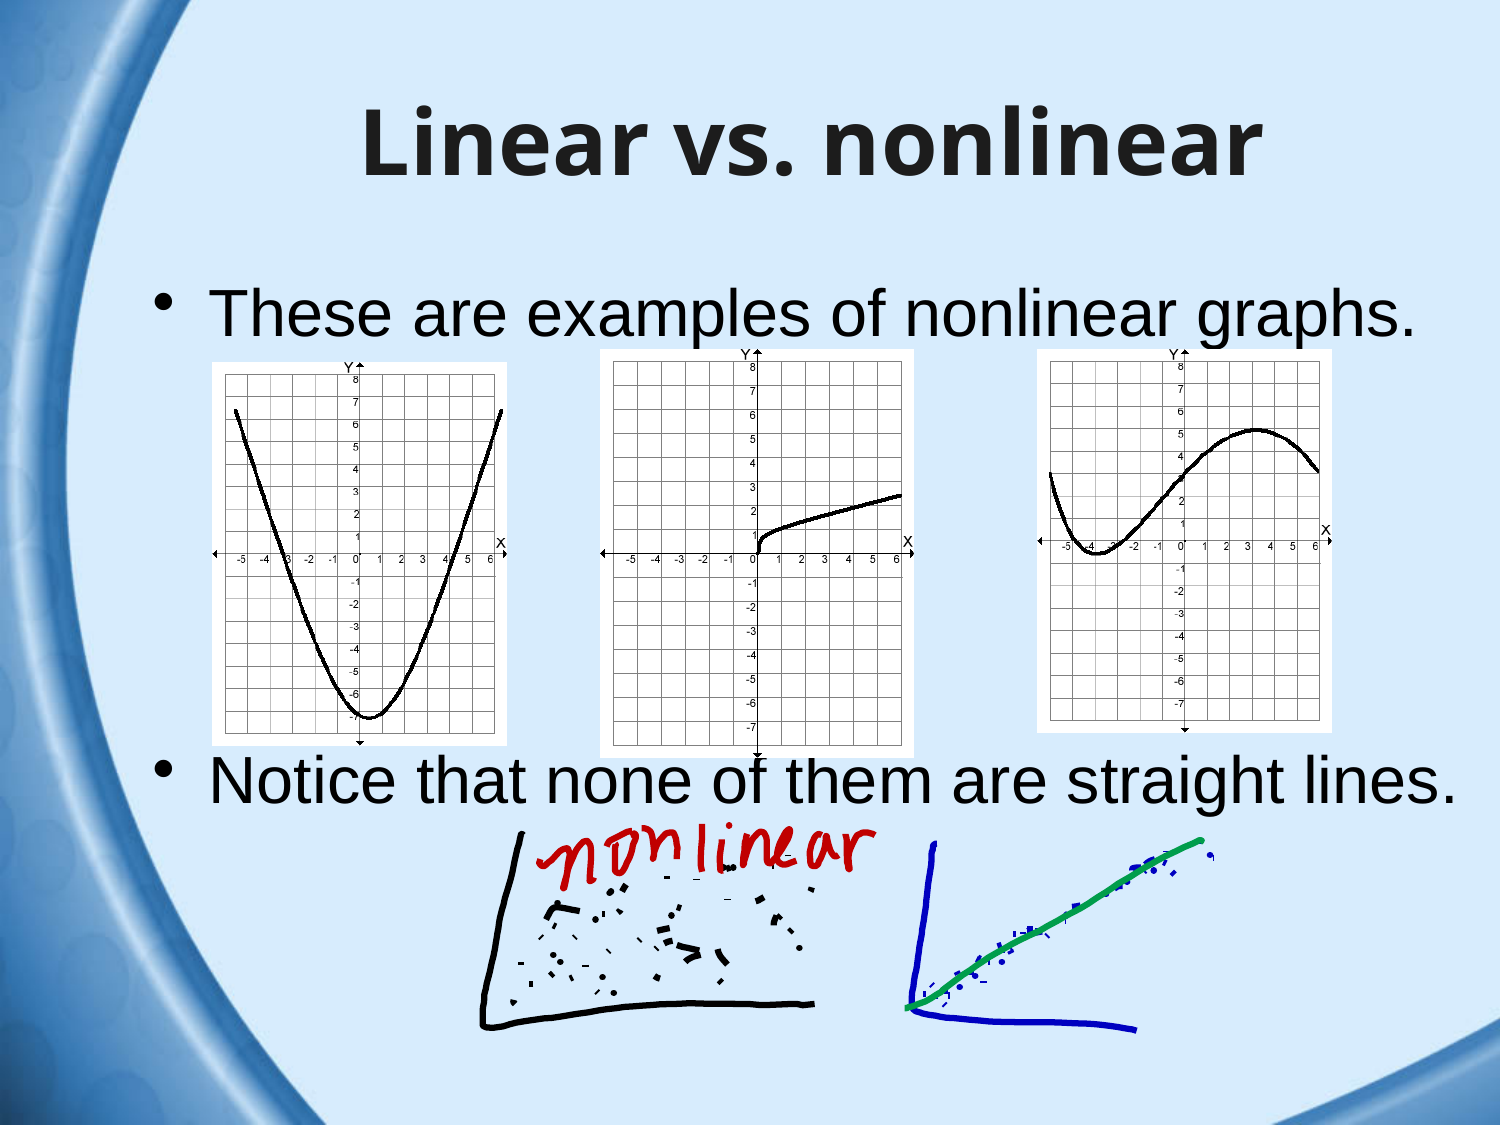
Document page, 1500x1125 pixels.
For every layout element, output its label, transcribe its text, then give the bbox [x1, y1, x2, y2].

title Linear vs. nonlinear [137, 44, 1488, 233]
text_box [212, 362, 507, 746]
text_box [1131, 866, 1141, 871]
text_box [538, 840, 595, 890]
picture [0, 0, 1500, 1125]
text_box [718, 839, 724, 872]
text_box [656, 927, 670, 932]
text_box [482, 833, 815, 1029]
list These are examples of nonlinear graphs. Notice that none of them are straight lines. [137, 262, 1488, 1006]
text_box [755, 896, 765, 903]
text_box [599, 349, 914, 759]
text_box [773, 915, 778, 926]
text_box [910, 843, 1032, 1004]
text_box [904, 839, 1203, 1009]
text_box [699, 823, 703, 872]
text_box [676, 944, 700, 952]
text_box [621, 884, 627, 892]
text_box [911, 935, 1137, 1032]
text_box [663, 939, 673, 945]
text_box [545, 906, 580, 920]
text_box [1037, 349, 1332, 733]
text_box [844, 831, 876, 871]
text_box [605, 830, 632, 847]
text_box [808, 833, 840, 867]
text_box [1071, 904, 1081, 908]
text_box [742, 828, 797, 866]
text_box [614, 832, 637, 874]
text_box [641, 827, 679, 860]
text_box [716, 948, 729, 966]
text_box [684, 954, 701, 963]
